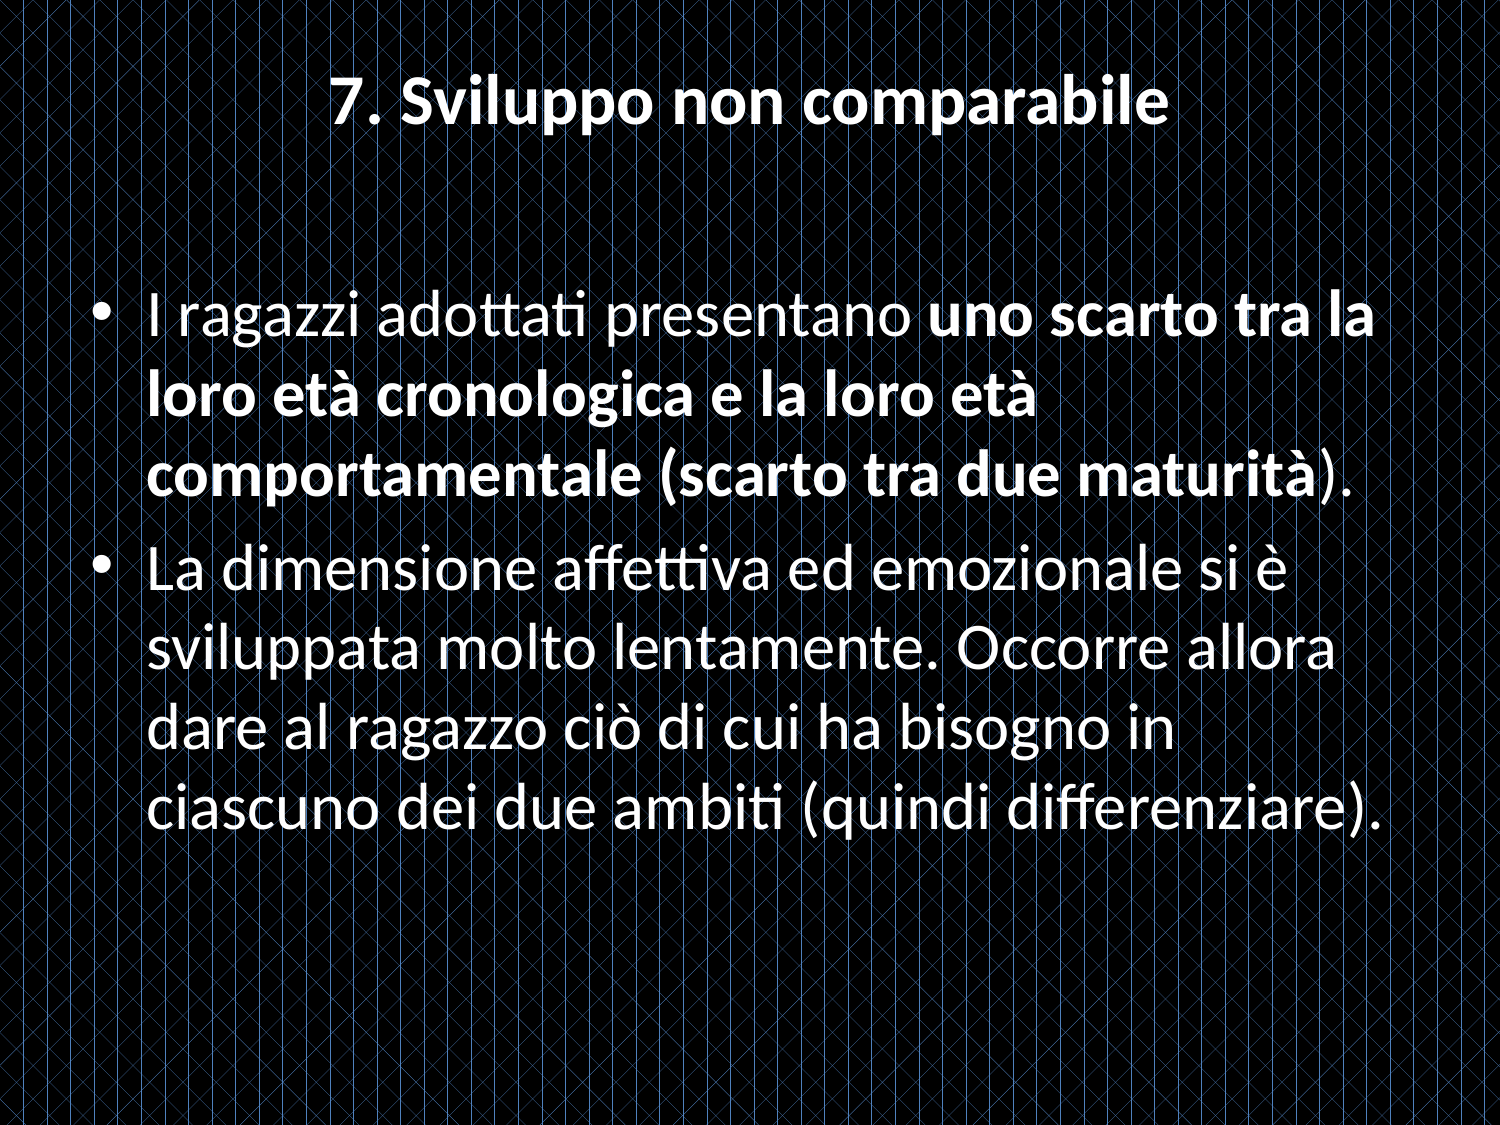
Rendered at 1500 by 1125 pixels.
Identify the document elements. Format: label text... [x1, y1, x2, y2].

title 7. Sviluppo non comparabile [75, 45, 1425, 233]
list I ragazzi adottati presentano uno scarto tra la loro età cronologica e la loro età comportamentale (scarto tra due maturità). La dimensione affettiva ed emozionale si è sviluppata molto lentamente. Occorre allora dare al ragazzo ciò di cui ha bisogno in ciascuno dei due ambiti (quindi differenziare). [75, 262, 1425, 1005]
